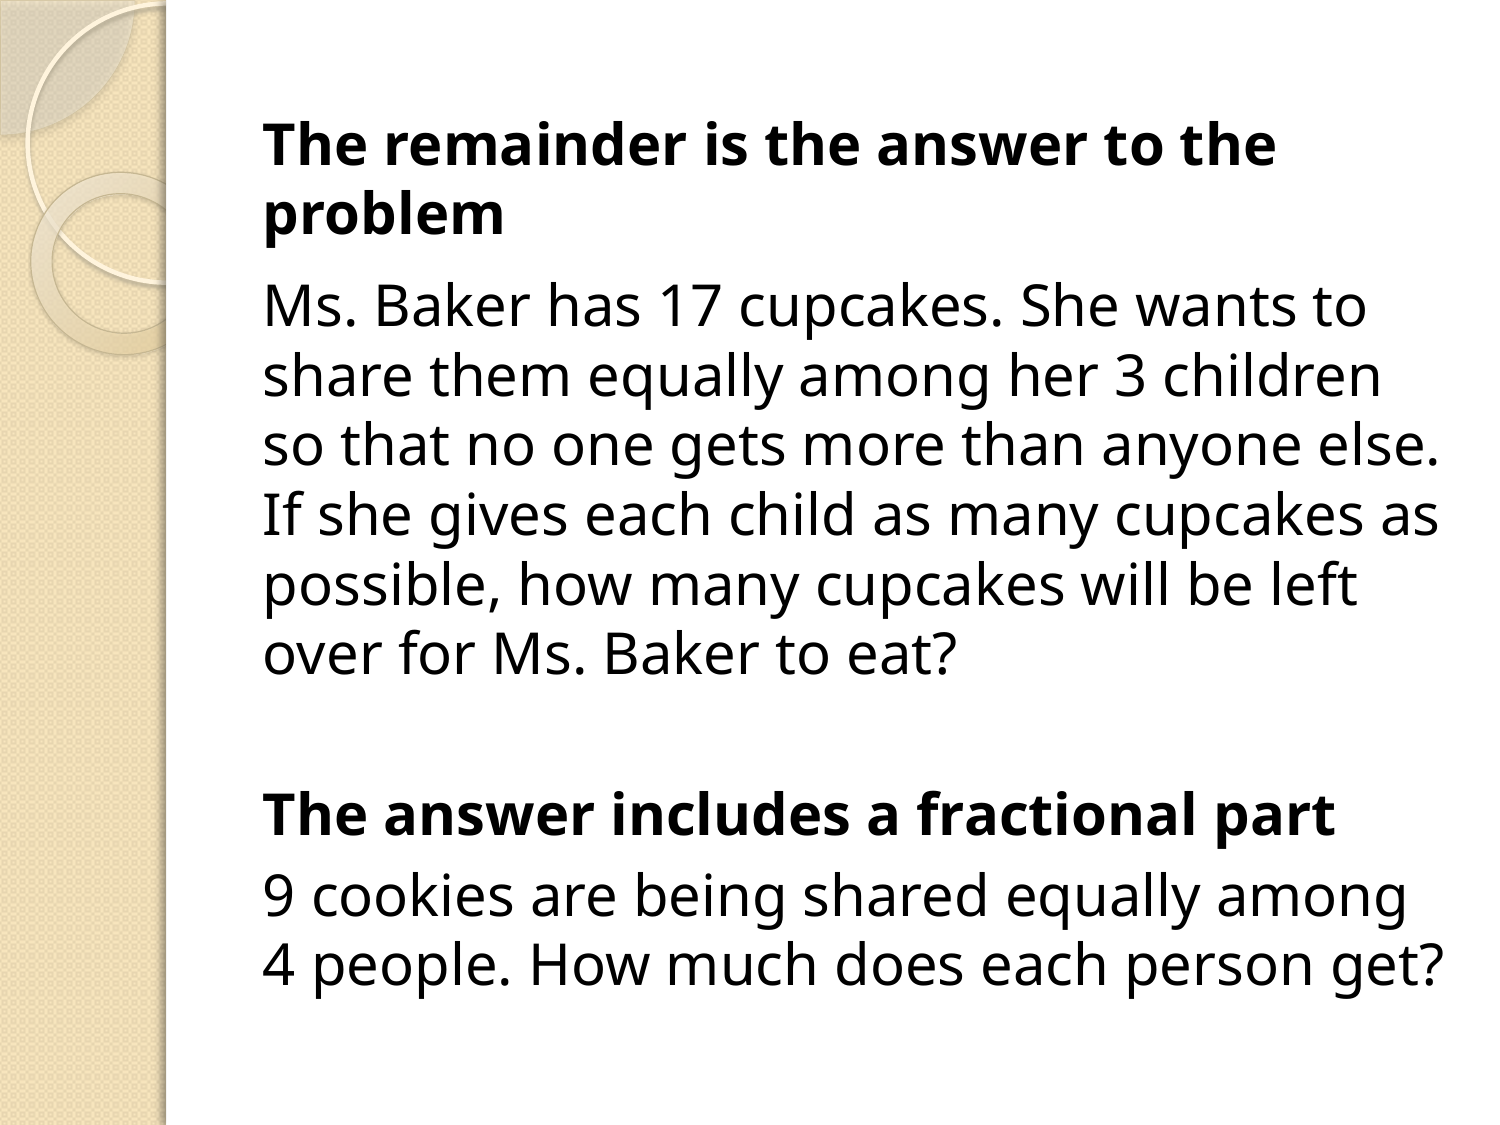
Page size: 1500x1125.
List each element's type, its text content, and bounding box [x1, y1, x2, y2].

list The remainder is the answer to the problem Ms. Baker has 17 cupcakes. She wants to share them equally among her 3 children so that no one gets more than anyone else. If she gives each child as many cupcakes as possible, how many cupcakes will be left over for Ms. Baker to eat? The answer includes a fractional part 9 cookies are being shared equally among 4 people. How much does each person get? [235, 99, 1466, 1025]
